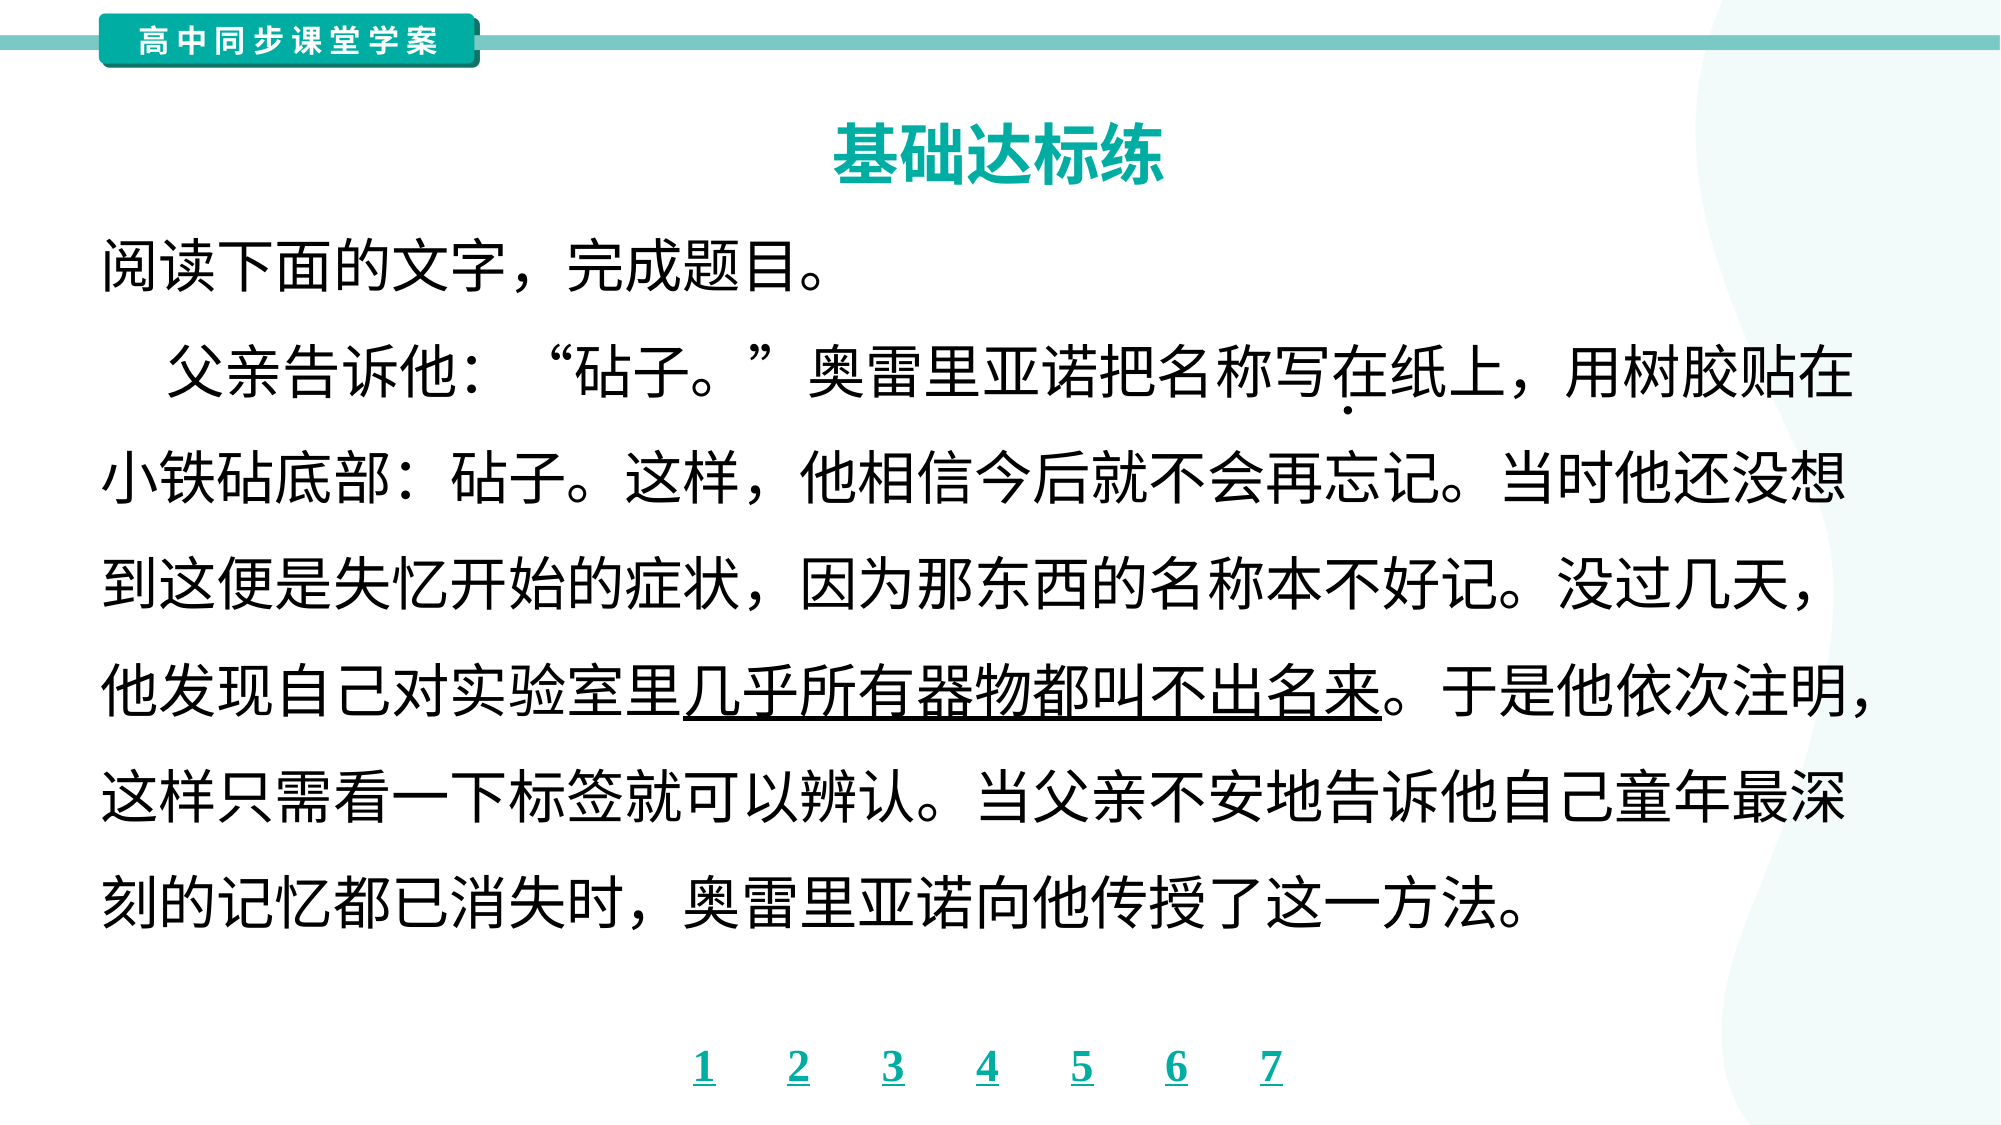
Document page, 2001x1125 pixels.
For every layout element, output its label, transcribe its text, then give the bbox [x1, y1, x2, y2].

text_box 基础达标练 [100, 76, 1899, 192]
text_box 阅读下面的文字，完成题目。 父亲告诉他：“砧子。”奥雷里亚诺把名称写在纸上，用树胶贴在 小铁砧底部：砧子。这样，他相信今后就不会再忘记。当时他还没想 到这便是失忆开始的症状，因为那东西的名称本不好记。没过几天， 他发现自己对实验室里几乎所有器物都叫不出名来。于是他依次注明， 这样只需看一下标签就可以辨认。当父亲不安地告诉他自己童年最深 刻的记忆都已消失时，奥雷里亚诺向他传授了这一方法。 [100, 192, 1899, 937]
text_box [1343, 406, 1353, 415]
picture [0, 0, 2000, 1125]
